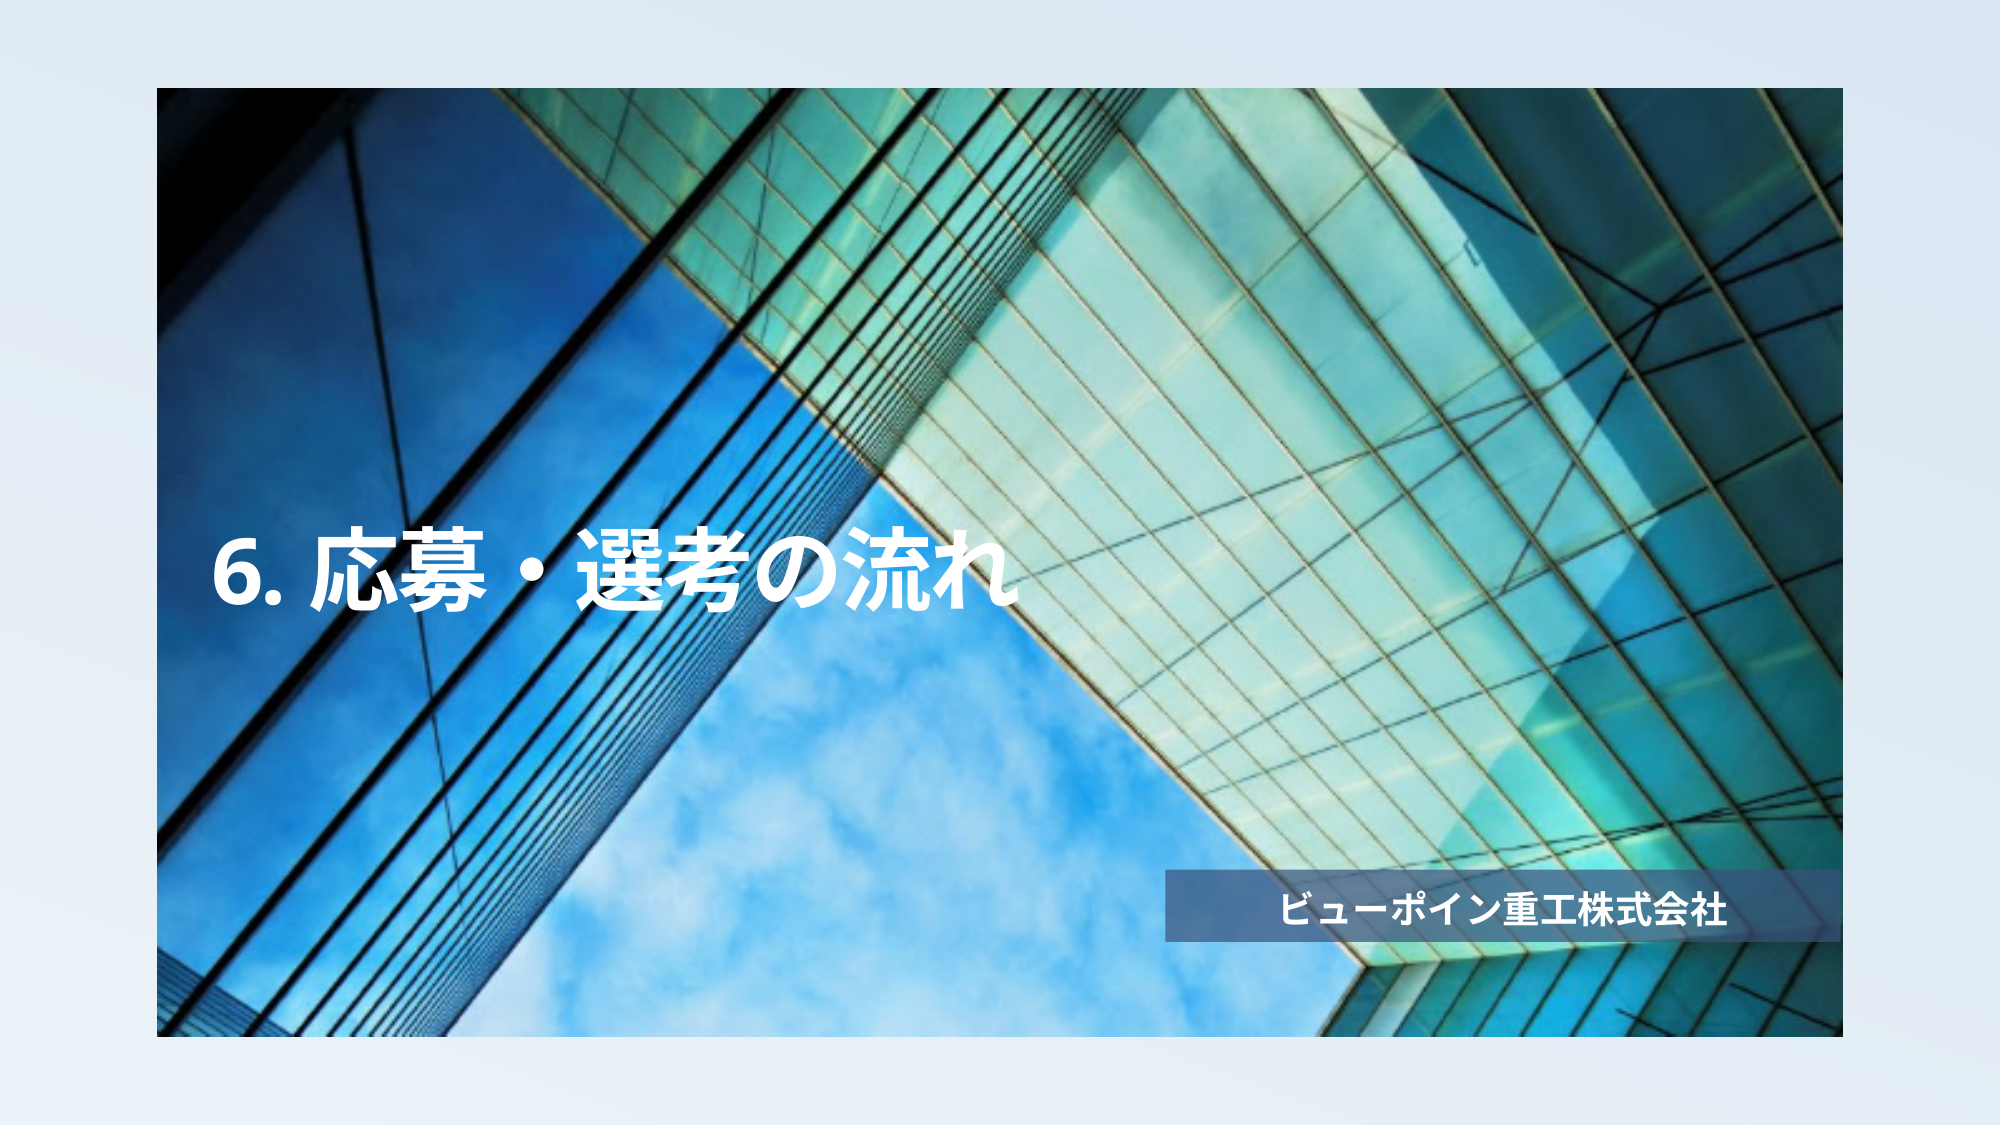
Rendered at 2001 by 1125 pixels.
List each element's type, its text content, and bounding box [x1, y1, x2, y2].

picture [157, 88, 1843, 1037]
list ビューポイン重工株式会社 [1165, 869, 1841, 942]
title 6.応募・選考の流れ [196, 491, 1804, 665]
